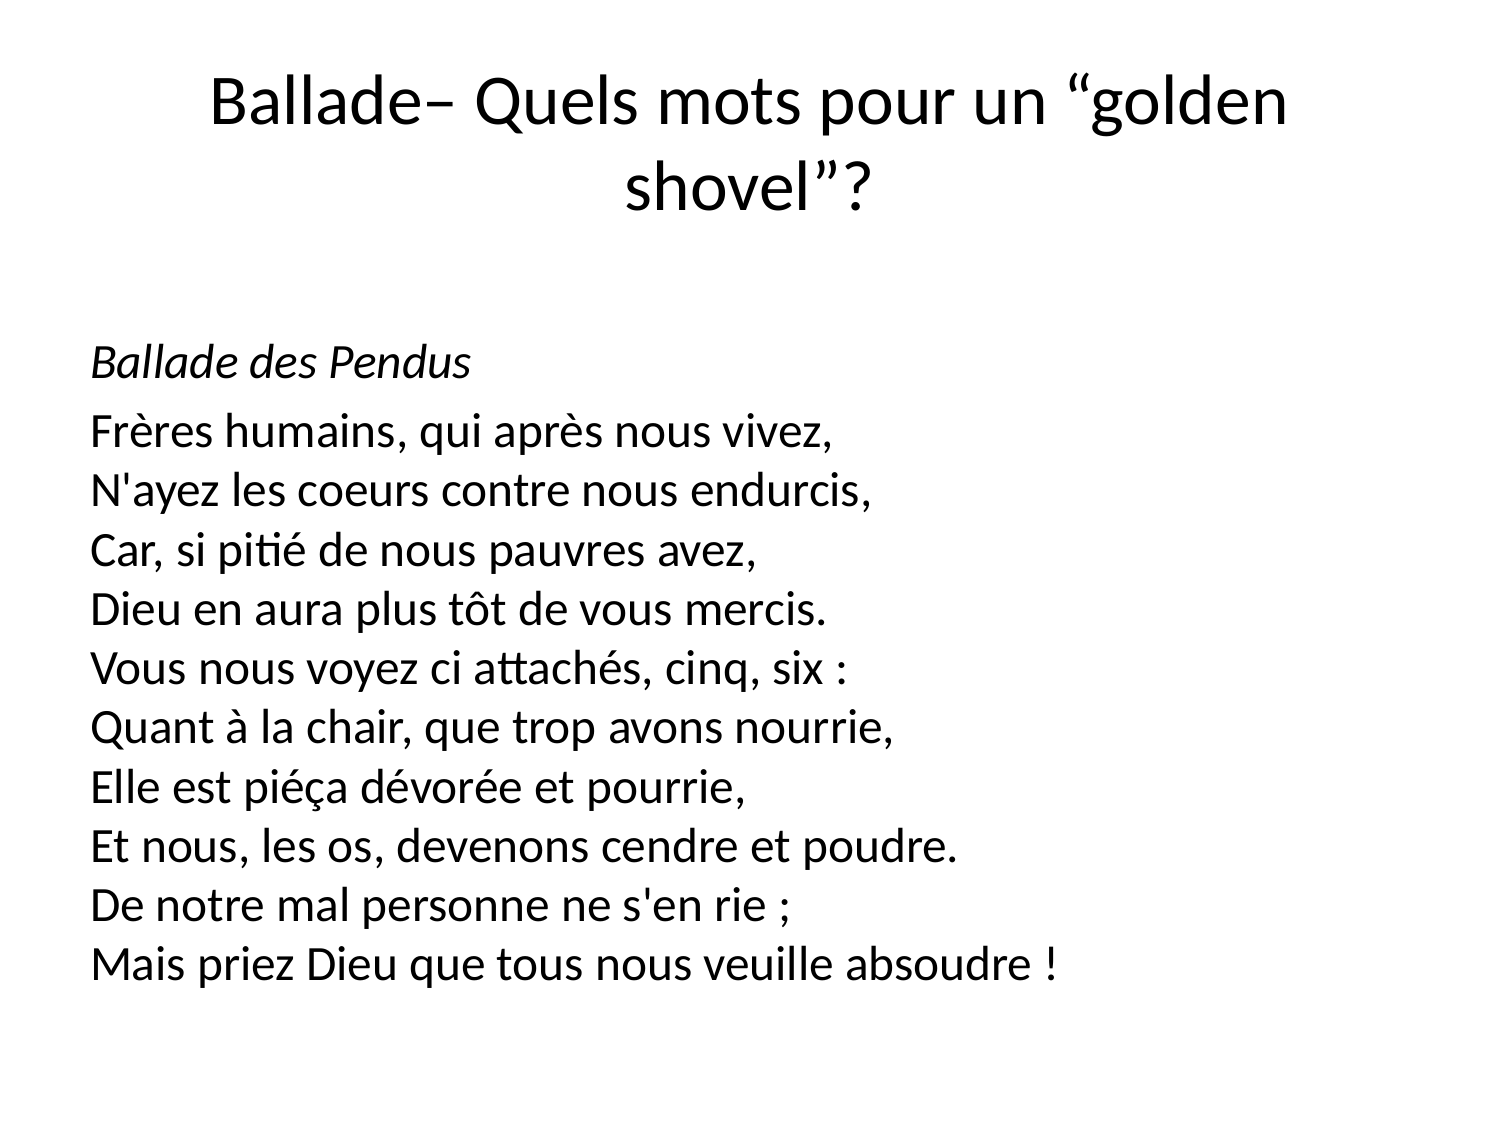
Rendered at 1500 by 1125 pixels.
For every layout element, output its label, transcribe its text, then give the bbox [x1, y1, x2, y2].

list Ballade des Pendus Frères humains, qui après nous vivez, N'ayez les coeurs contre nous endurcis, Car, si pitié de nous pauvres avez, Dieu en aura plus tôt de vous mercis. Vous nous voyez ci attachés, cinq, six : Quant à la chair, que trop avons nourrie, Elle est piéça dévorée et pourrie, Et nous, les os, devenons cendre et poudre. De notre mal personne ne s'en rie ; Mais priez Dieu que tous nous veuille absoudre ! [75, 262, 1425, 1005]
title Ballade– Quels mots pour un “golden shovel”? [75, 45, 1425, 233]
